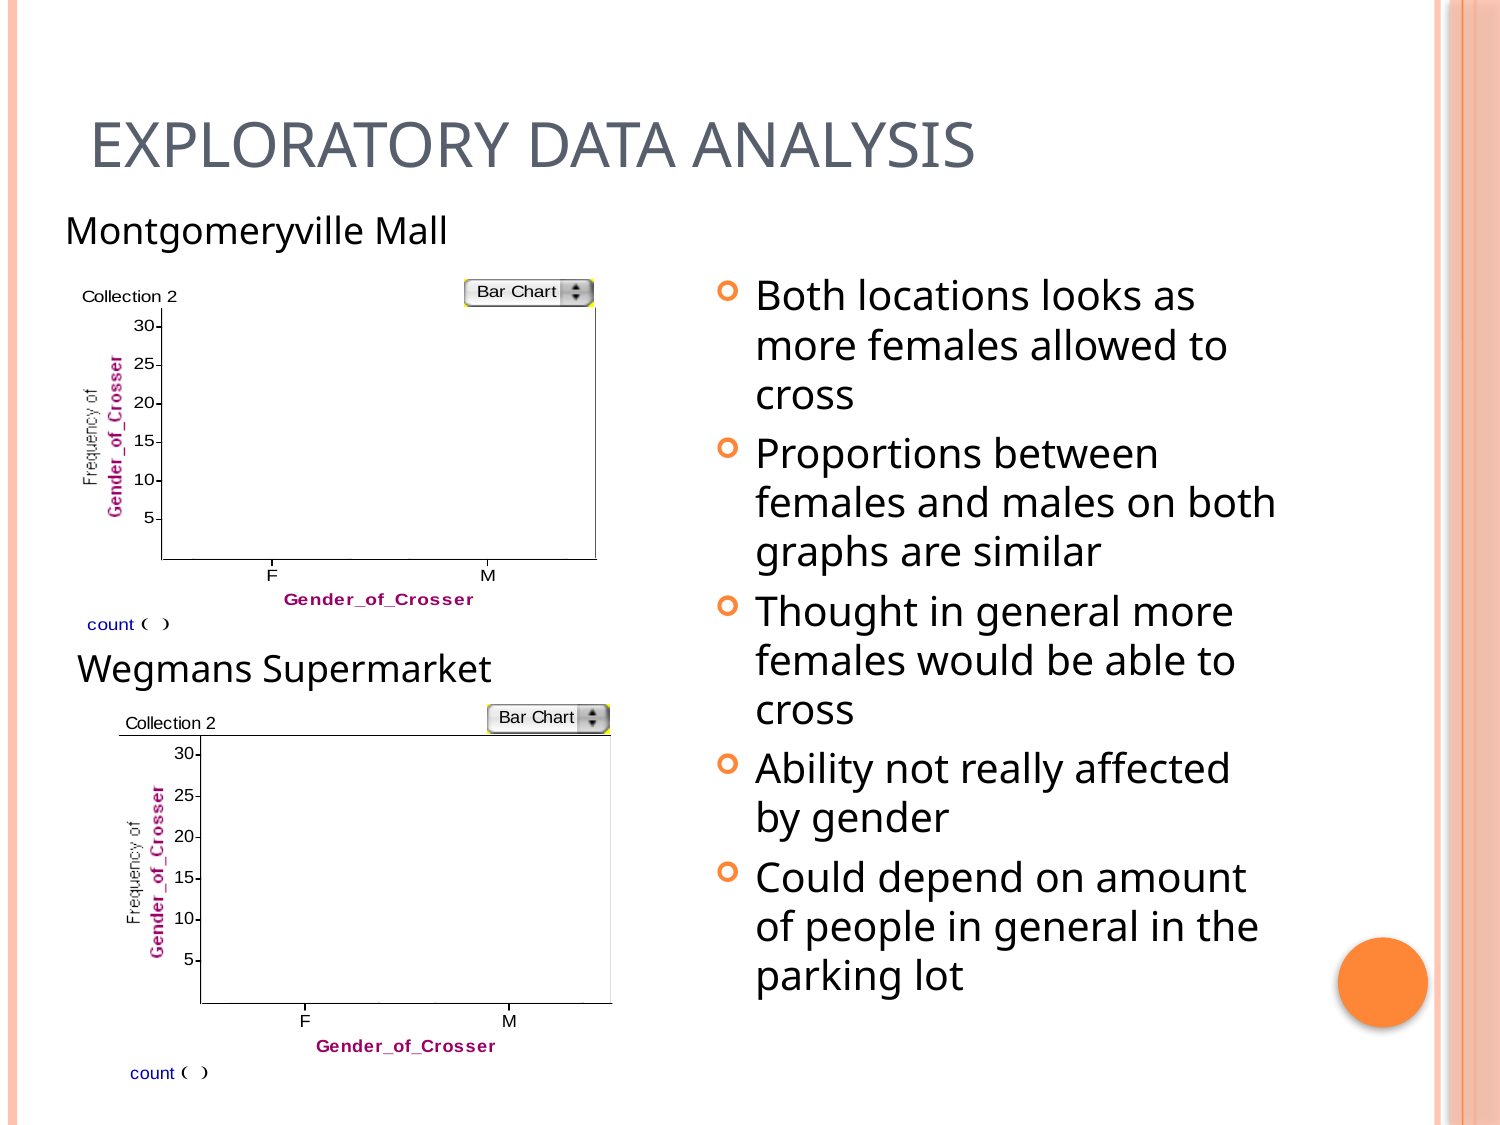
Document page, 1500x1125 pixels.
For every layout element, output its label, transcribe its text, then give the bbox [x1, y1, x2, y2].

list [74, 274, 598, 639]
title Exploratory data Analysis [75, 0, 1300, 188]
text_box Montgomeryville Mall [49, 199, 513, 260]
list Both locations looks as more females allowed to cross Proportions between females and males on both graphs are similar Thought in general more females would be able to cross Ability not really affected by gender Could depend on amount of people in general in the parking lot [700, 262, 1301, 1013]
picture [118, 699, 613, 1088]
text_box Wegmans Supermarket [62, 637, 525, 698]
